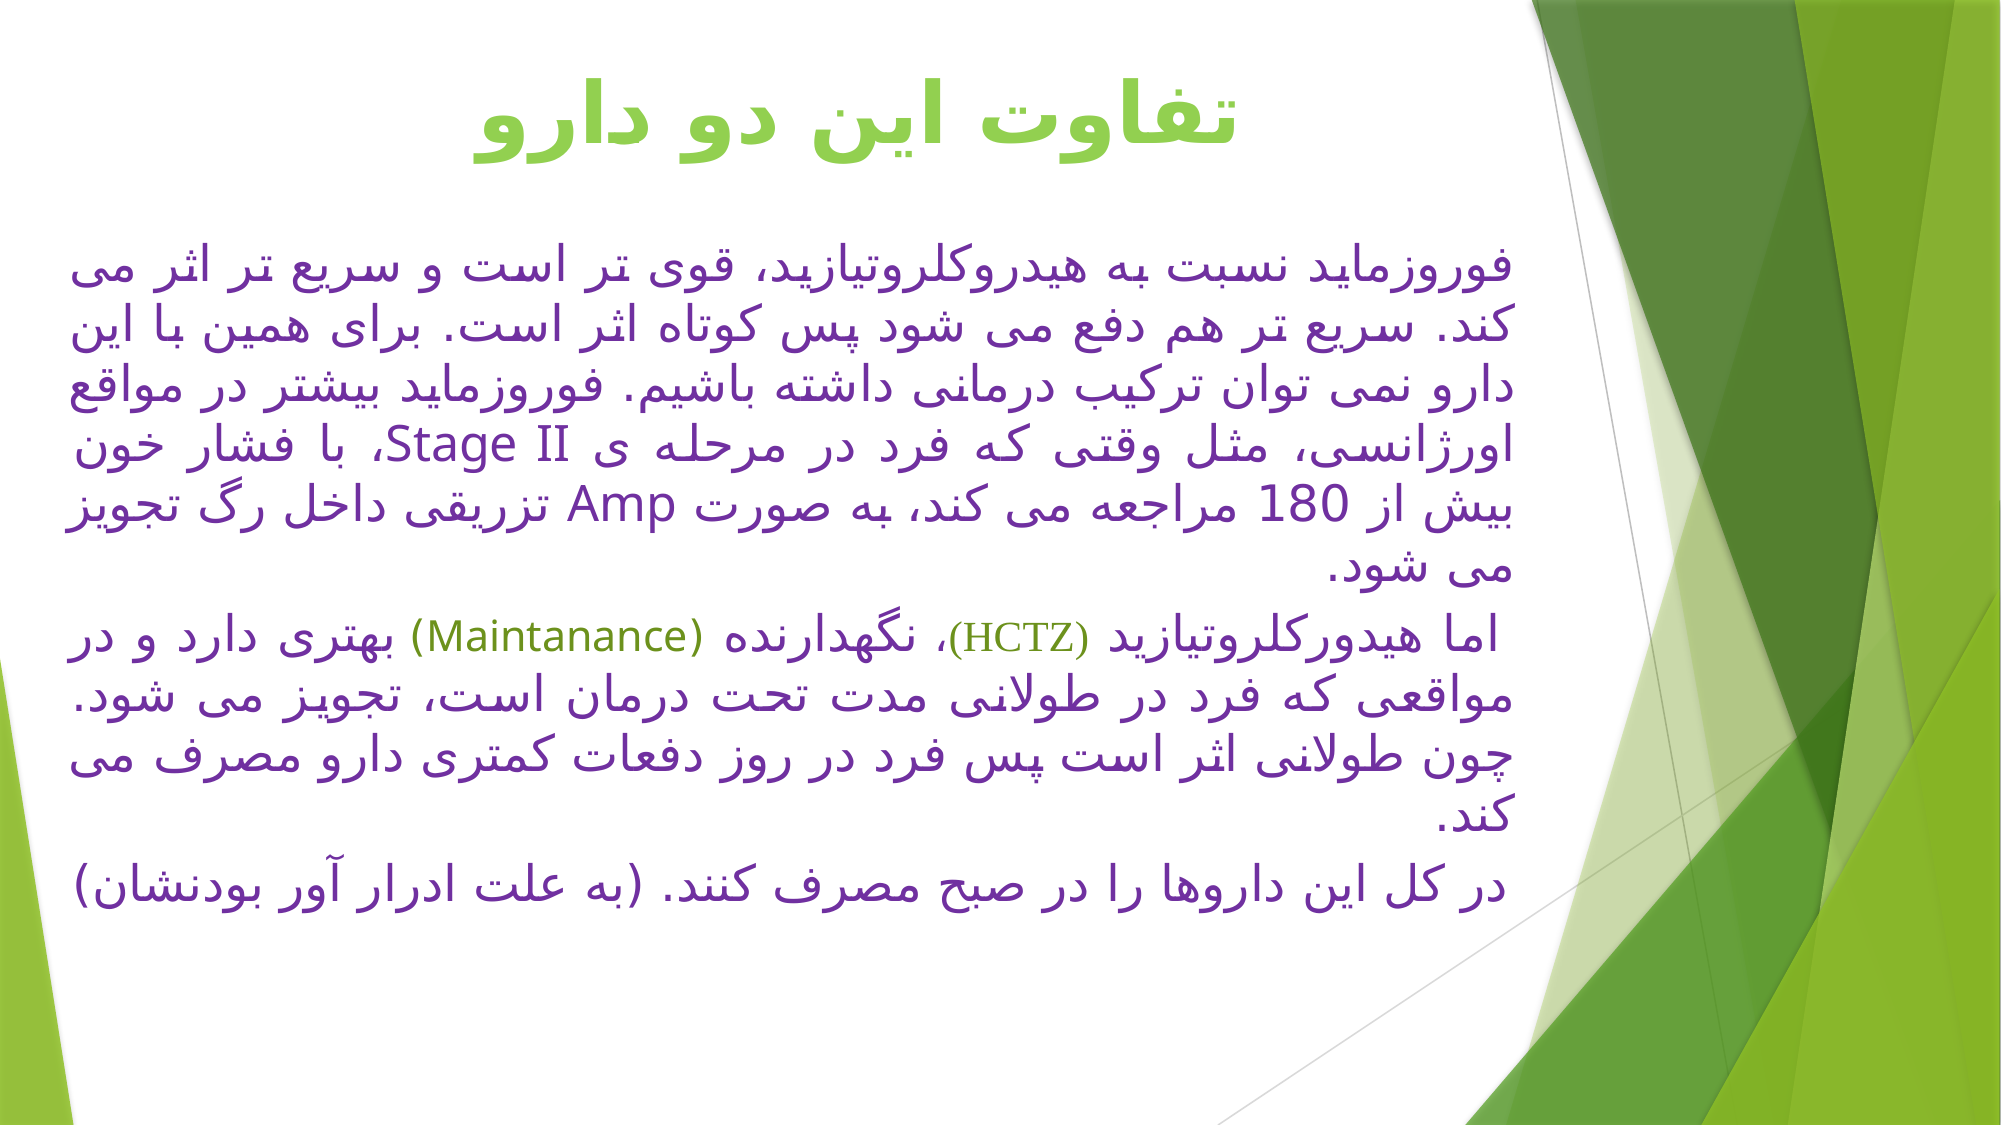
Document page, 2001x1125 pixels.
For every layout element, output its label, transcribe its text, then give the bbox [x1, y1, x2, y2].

text_box فوروزماید نسبت به هیدروکلروتیازید، قوی تر است و سریع تر اثر می کند. سریع تر هم دفع می شود پس کوتاه اثر است. برای همین با این دارو نمی توان ترکیب درمانی داشته باشیم. فوروزماید بیشتر در مواقع اورژانسی، مثل وقتی که فرد در مرحله ی Stage II، با فشار خون بیش از 180 مراجعه می کند، به صورت Amp تزریقی داخل رگ تجویز می شود. اما هیدورکلروتیازید (HCTZ)، نگهدارنده (Maintanance) بهتری دارد و در مواقعی که فرد در طولانی مدت تحت درمان است، تجویز می شود. چون طولانی اثر است پس فرد در روز دفعات کمتری دارو مصرف می کند. در کل این داروها را در صبح مصرف کنند. (به علت ادرار آور بودنشان) [52, 224, 1608, 987]
text_box تفاوت این دو دارو [462, 51, 1258, 169]
